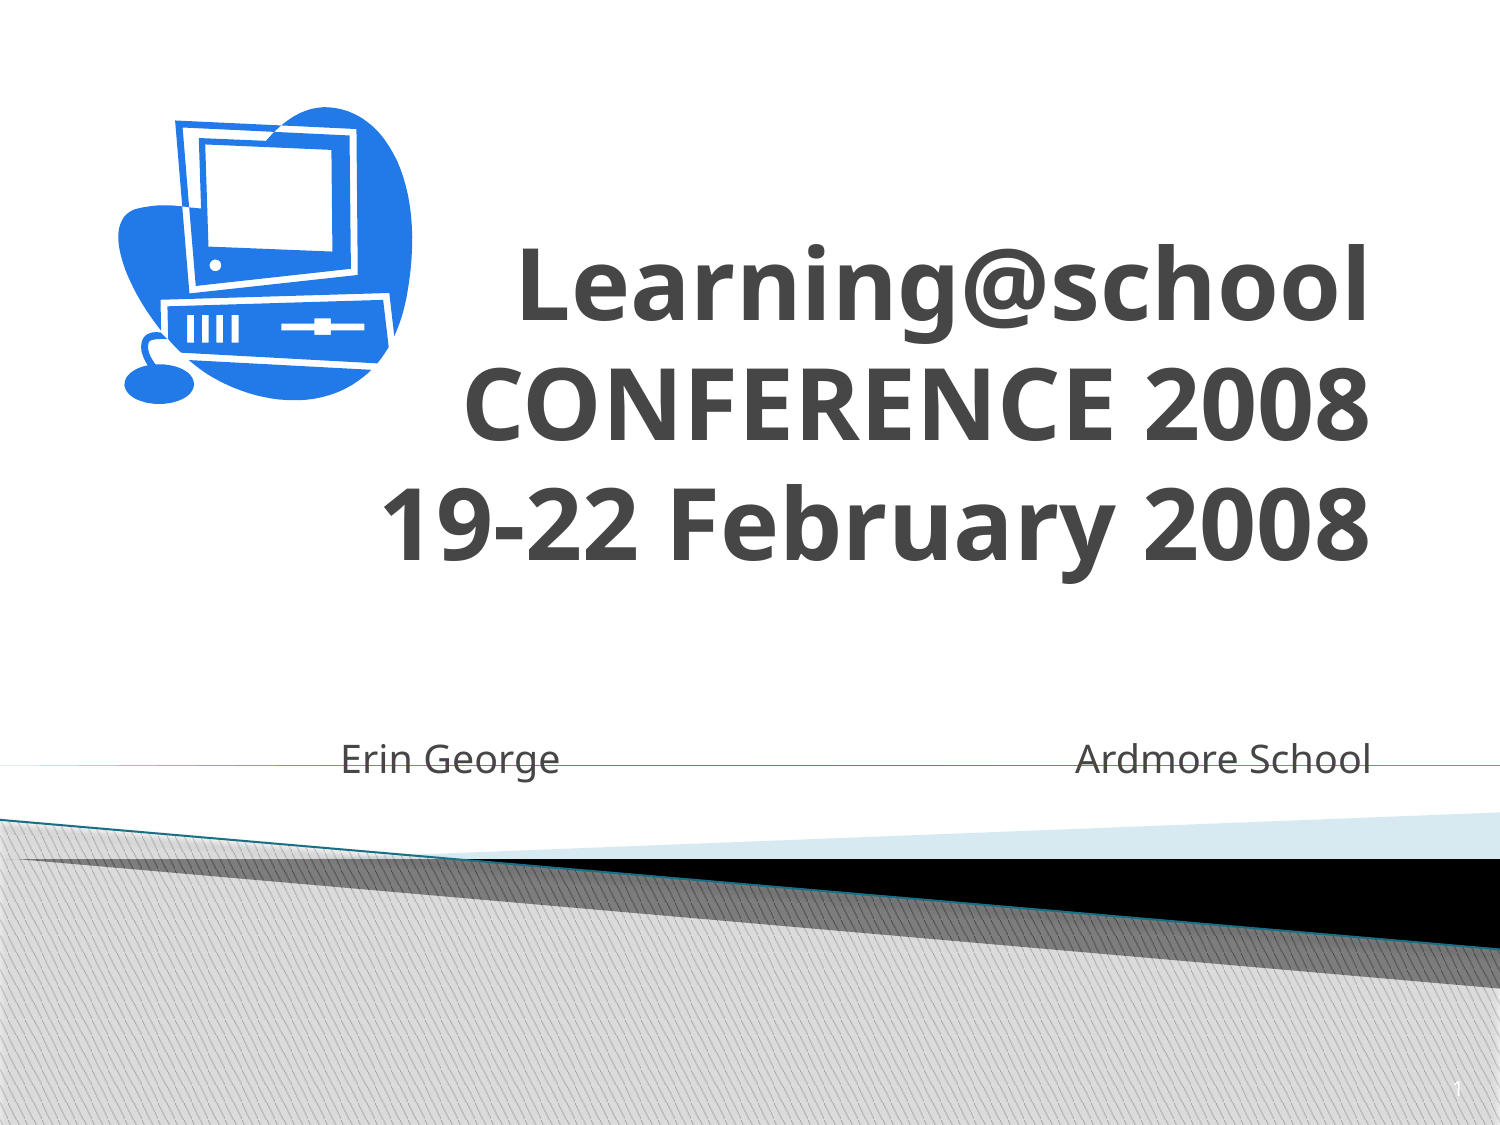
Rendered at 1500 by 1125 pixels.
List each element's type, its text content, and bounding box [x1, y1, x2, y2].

title Learning@school CONFERENCE 2008 19-22 February 2008 [304, 93, 1388, 588]
slide_number 1 [1418, 1051, 1479, 1112]
subtitle Erin George Ardmore School [112, 726, 1388, 790]
picture [5, 859, 1500, 989]
picture [116, 105, 420, 405]
